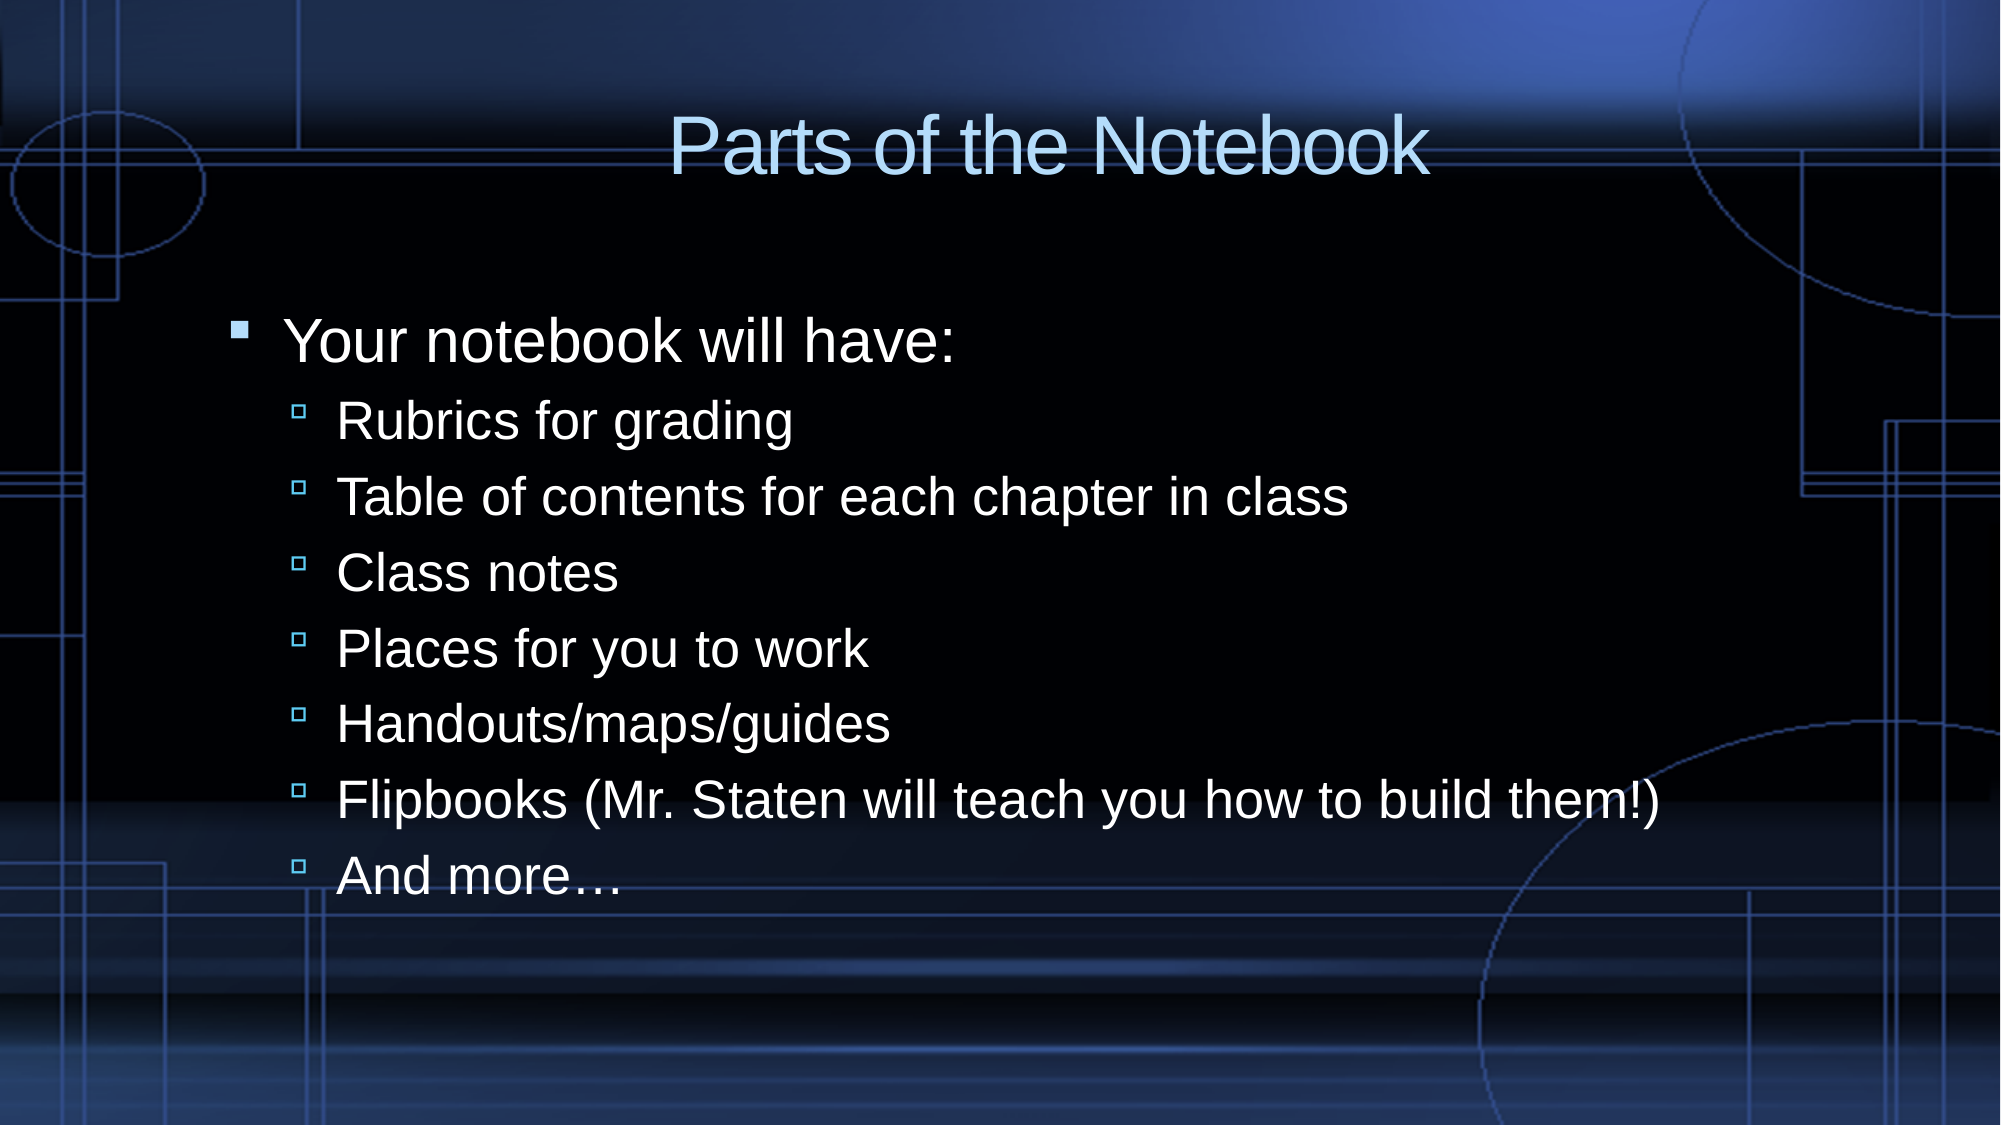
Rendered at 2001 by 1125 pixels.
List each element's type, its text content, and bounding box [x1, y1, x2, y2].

picture [0, 0, 2001, 1125]
list Your notebook will have: Rubrics for grading Table of contents for each chapter in class Class notes Places for you to work Handouts/maps/guides Flipbooks (Mr. Staten will teach you how to build them!) And more… [200, 292, 1900, 1043]
title Parts of the Notebook [200, 83, 1900, 234]
